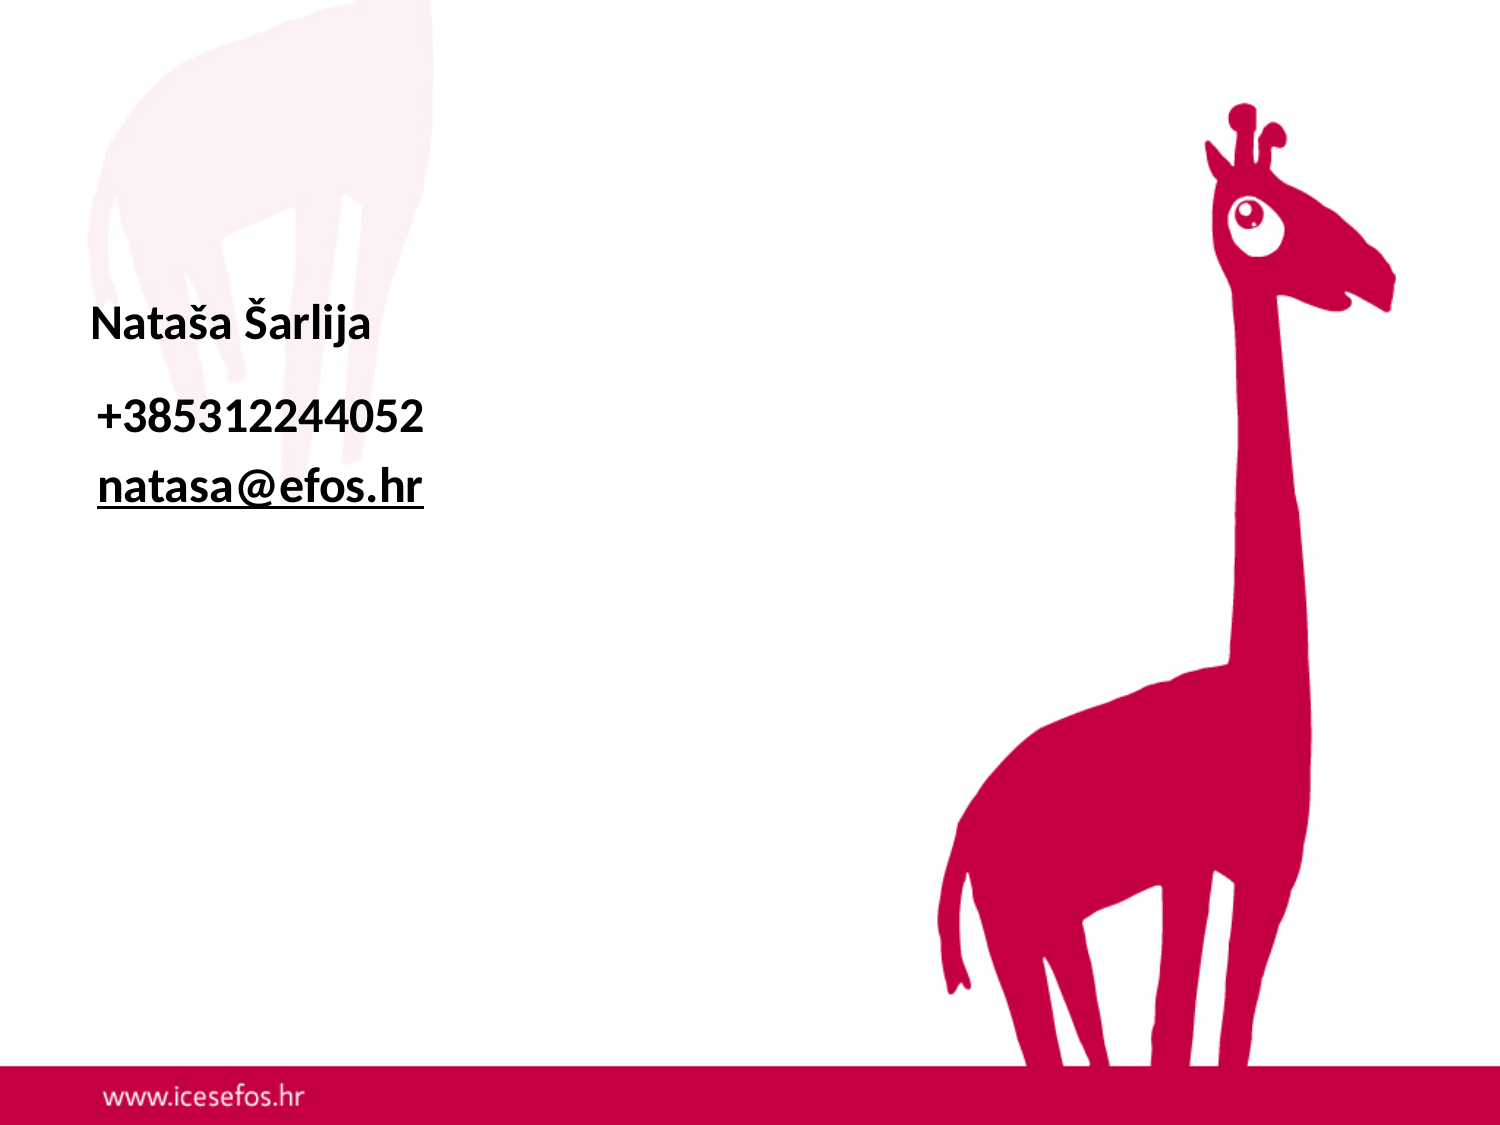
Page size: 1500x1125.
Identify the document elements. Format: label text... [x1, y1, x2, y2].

list Nataša Šarlija [75, 251, 868, 357]
picture [0, 0, 1500, 1125]
list +385312244052 natasa@efos.hr [82, 375, 745, 645]
